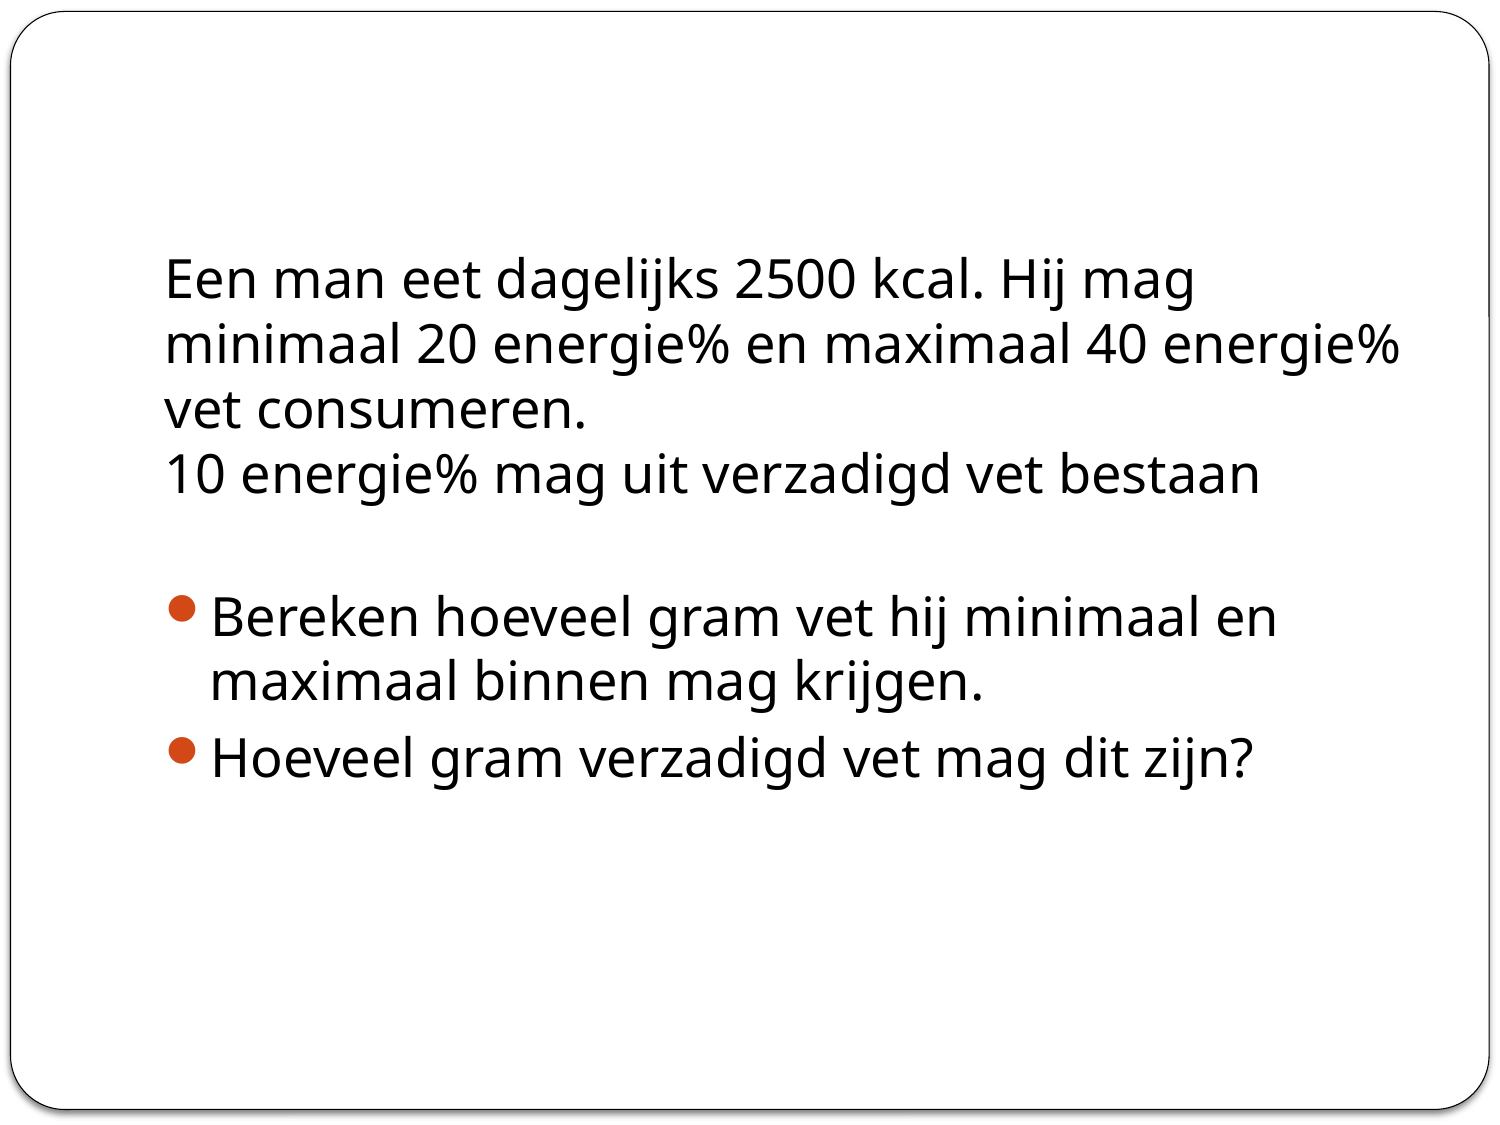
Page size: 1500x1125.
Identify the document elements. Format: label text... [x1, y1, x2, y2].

list Een man eet dagelijks 2500 kcal. Hij mag minimaal 20 energie% en maximaal 40 energie% vet consumeren. 10 energie% mag uit verzadigd vet bestaan Bereken hoeveel gram vet hij minimaal en maximaal binnen mag krijgen. Hoeveel gram verzadigd vet mag dit zijn? [150, 237, 1425, 988]
